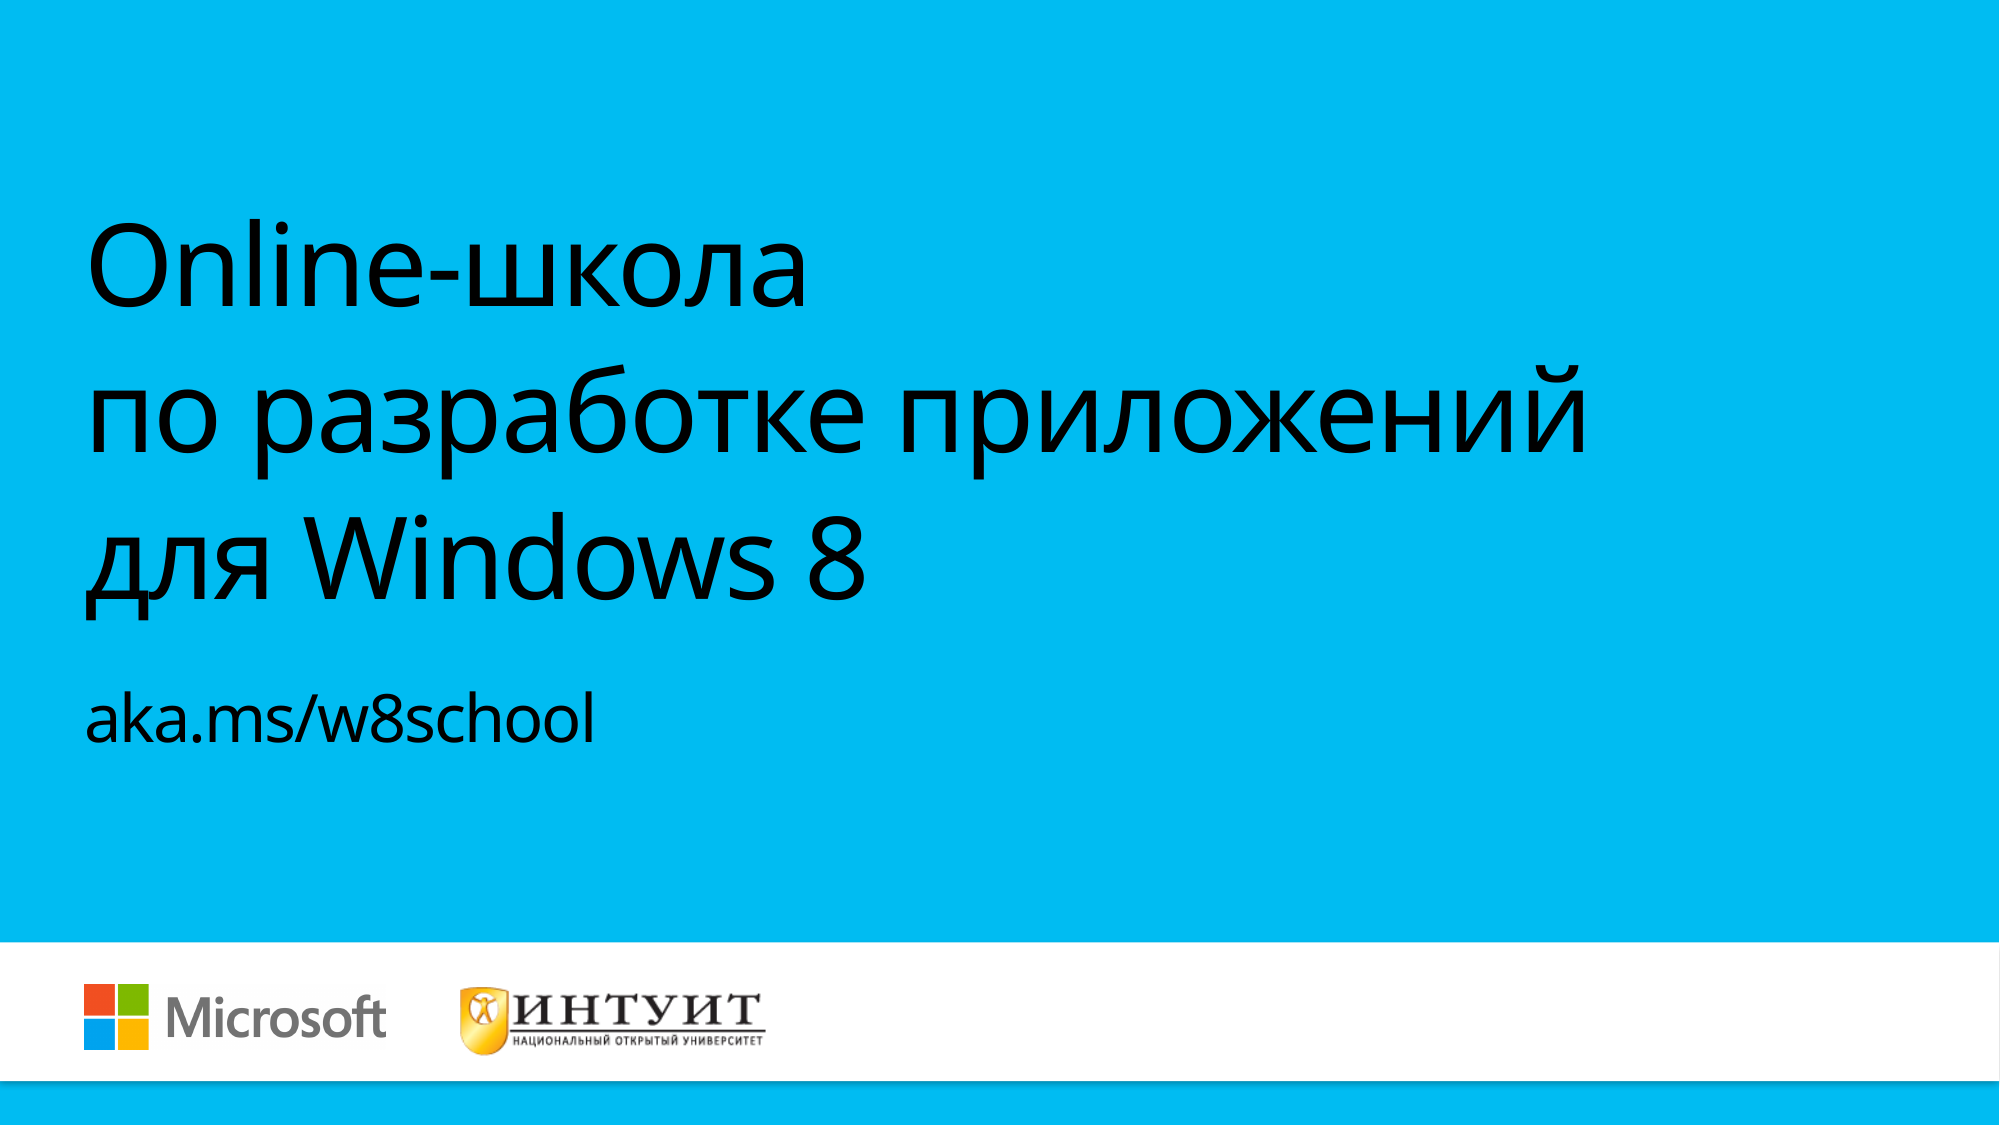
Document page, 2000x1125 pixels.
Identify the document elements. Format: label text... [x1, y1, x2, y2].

picture [459, 986, 767, 1057]
list Online-школа по разработке приложений для Windows 8 [84, 207, 1926, 636]
text_box [0, 942, 2000, 1082]
list aka.ms/w8school [84, 684, 1317, 758]
picture [83, 984, 387, 1050]
